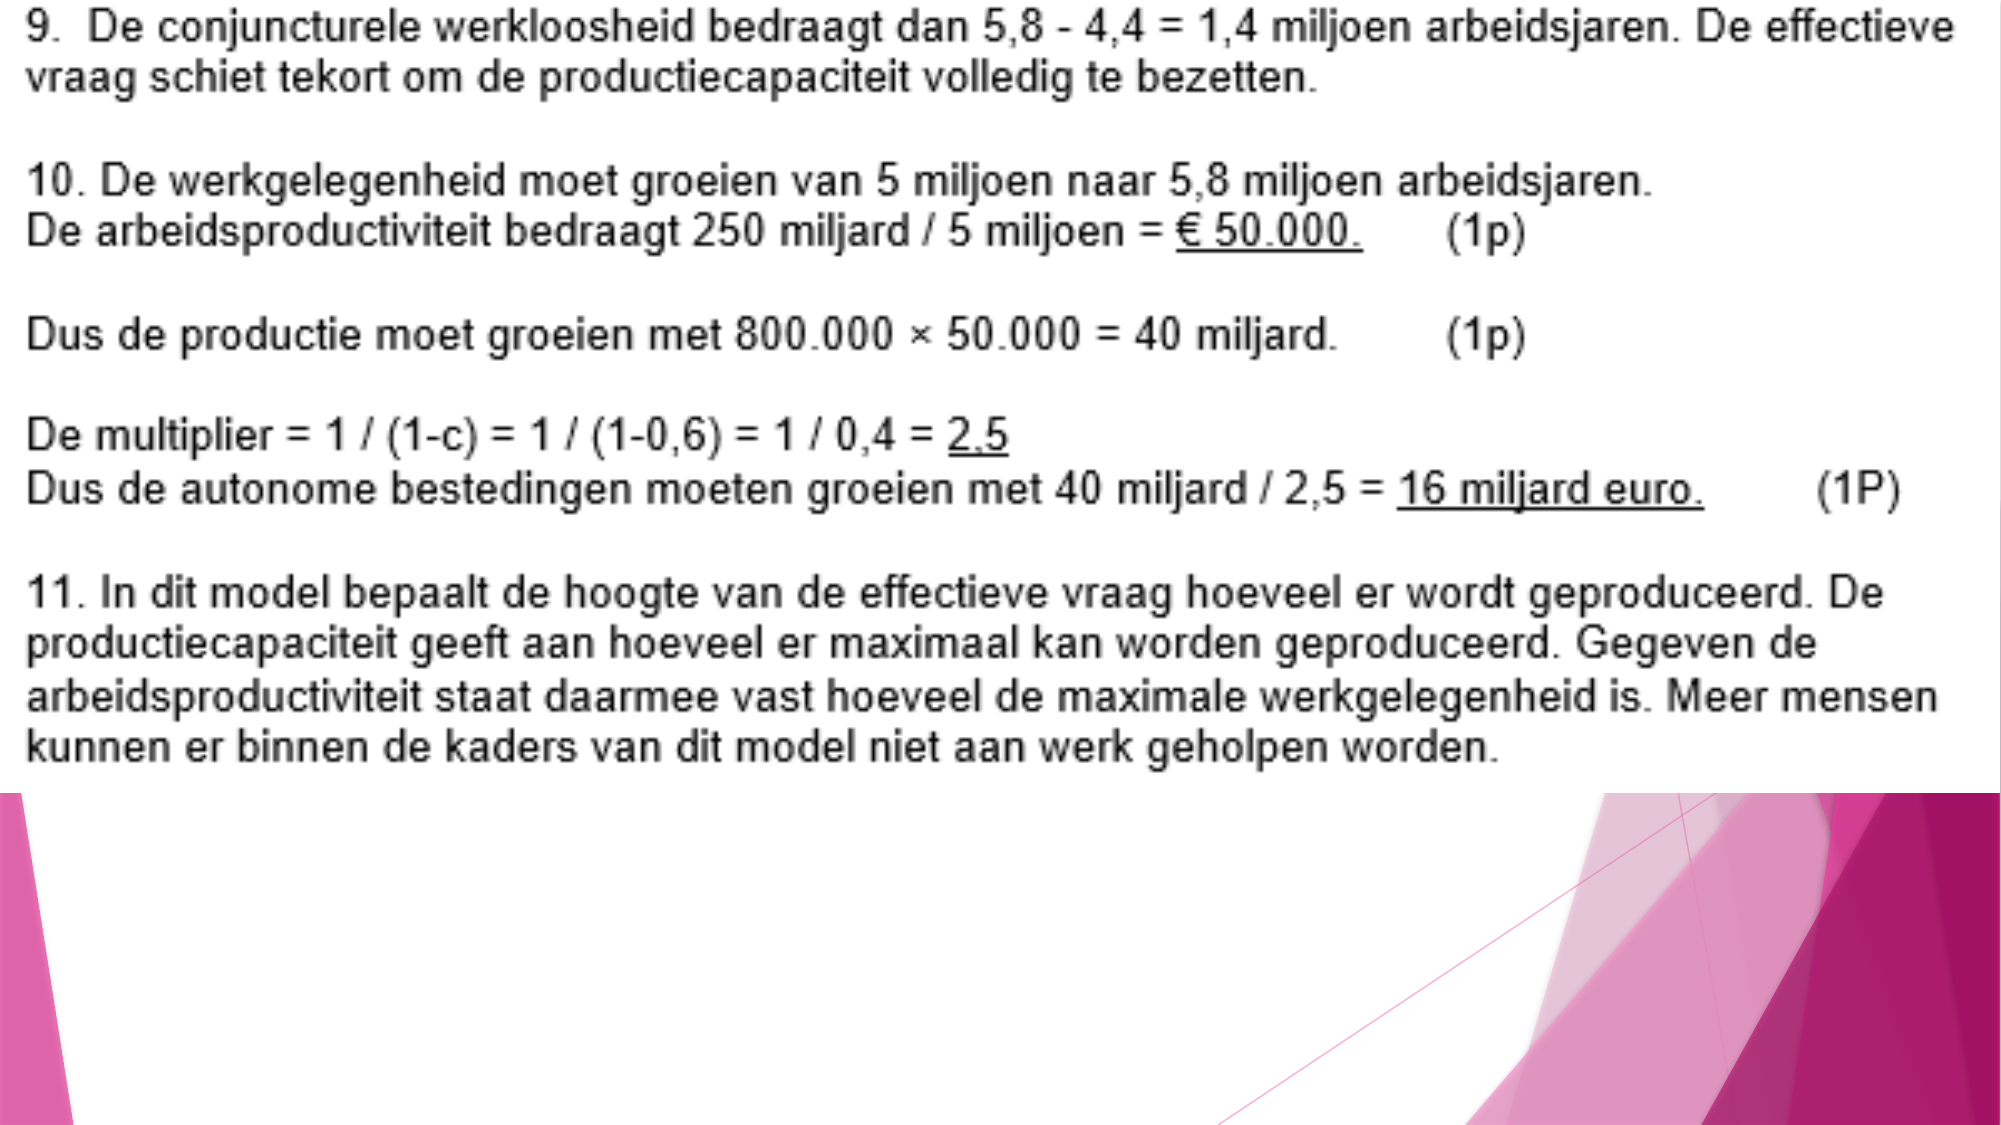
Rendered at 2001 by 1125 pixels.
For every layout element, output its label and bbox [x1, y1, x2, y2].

picture [0, 0, 2000, 794]
